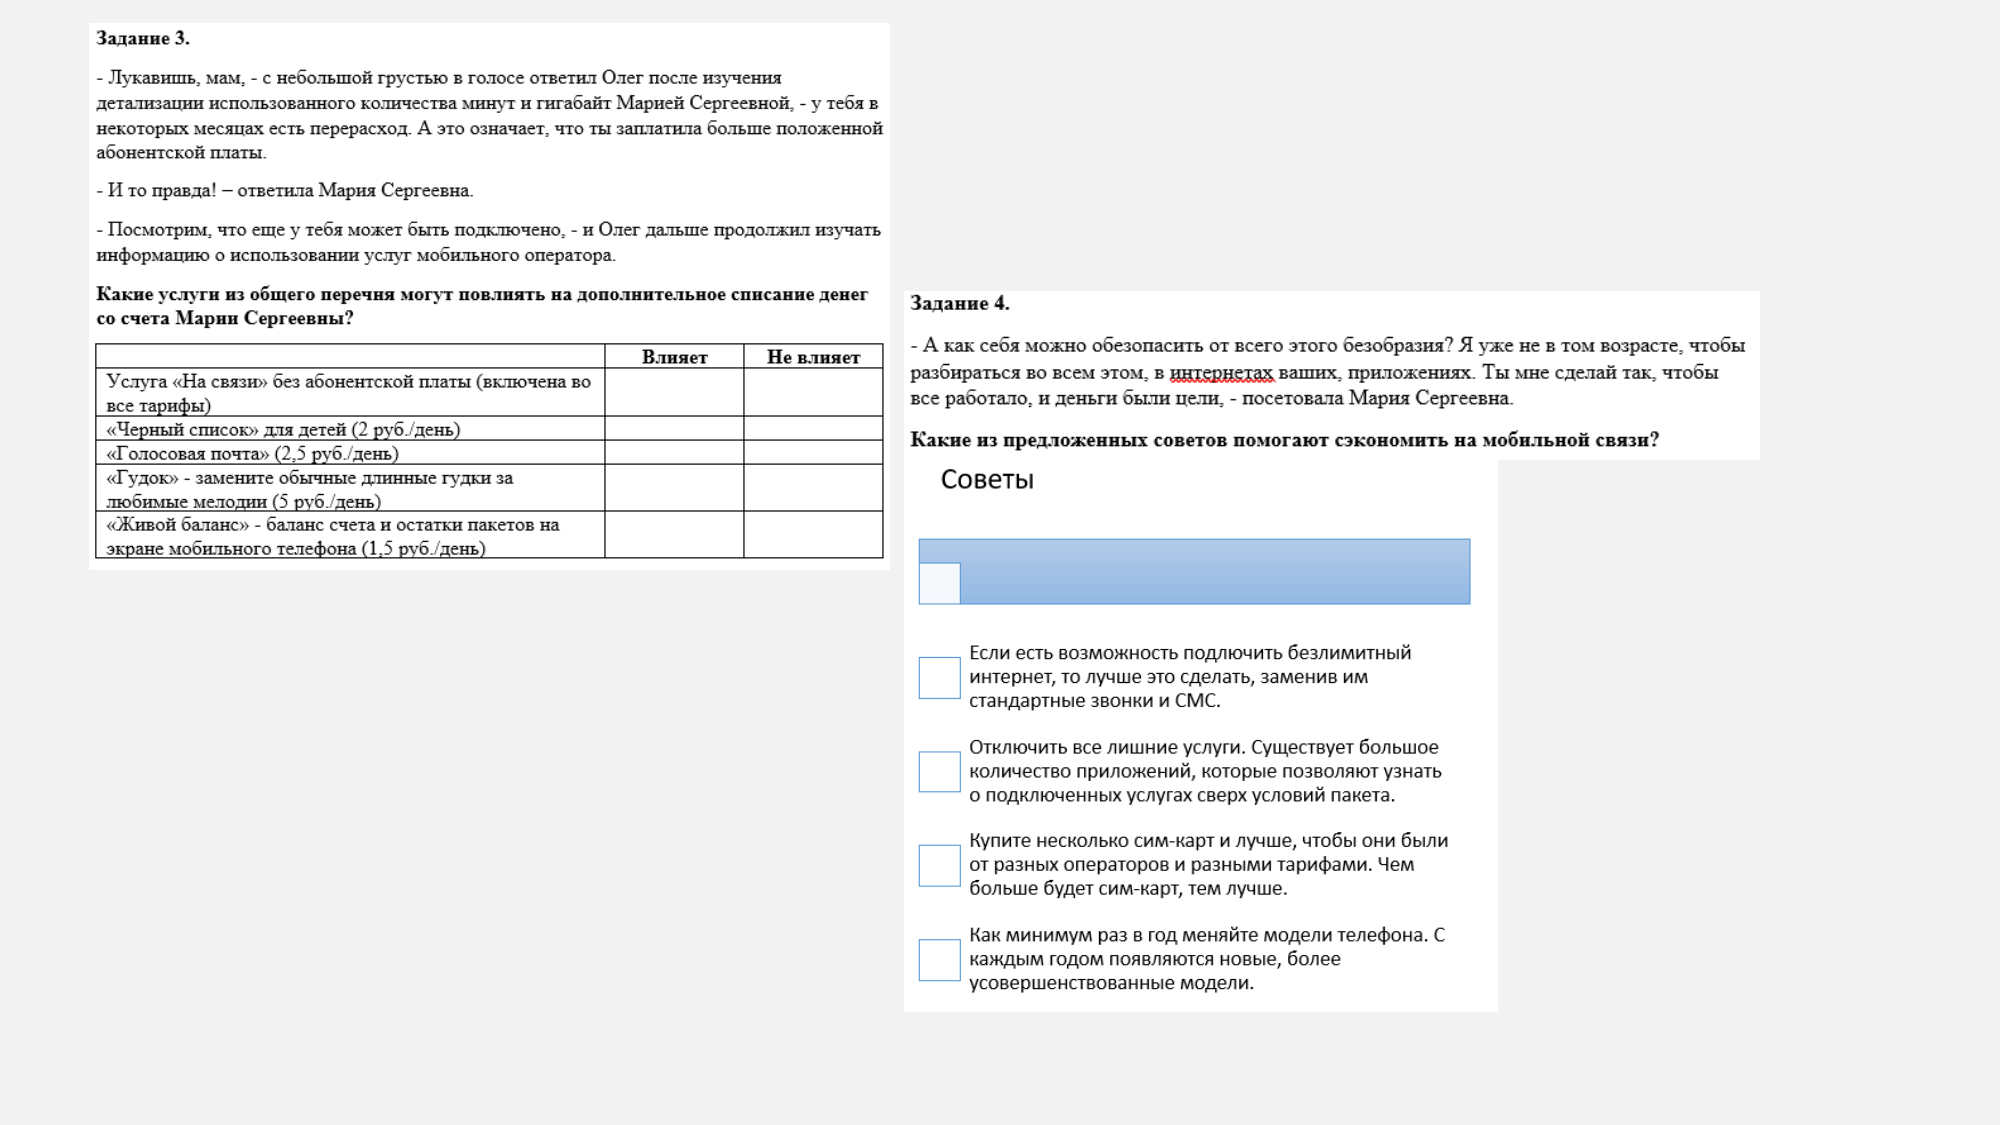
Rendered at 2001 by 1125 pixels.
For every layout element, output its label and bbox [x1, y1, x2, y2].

picture [904, 291, 1760, 1012]
picture [89, 23, 890, 570]
